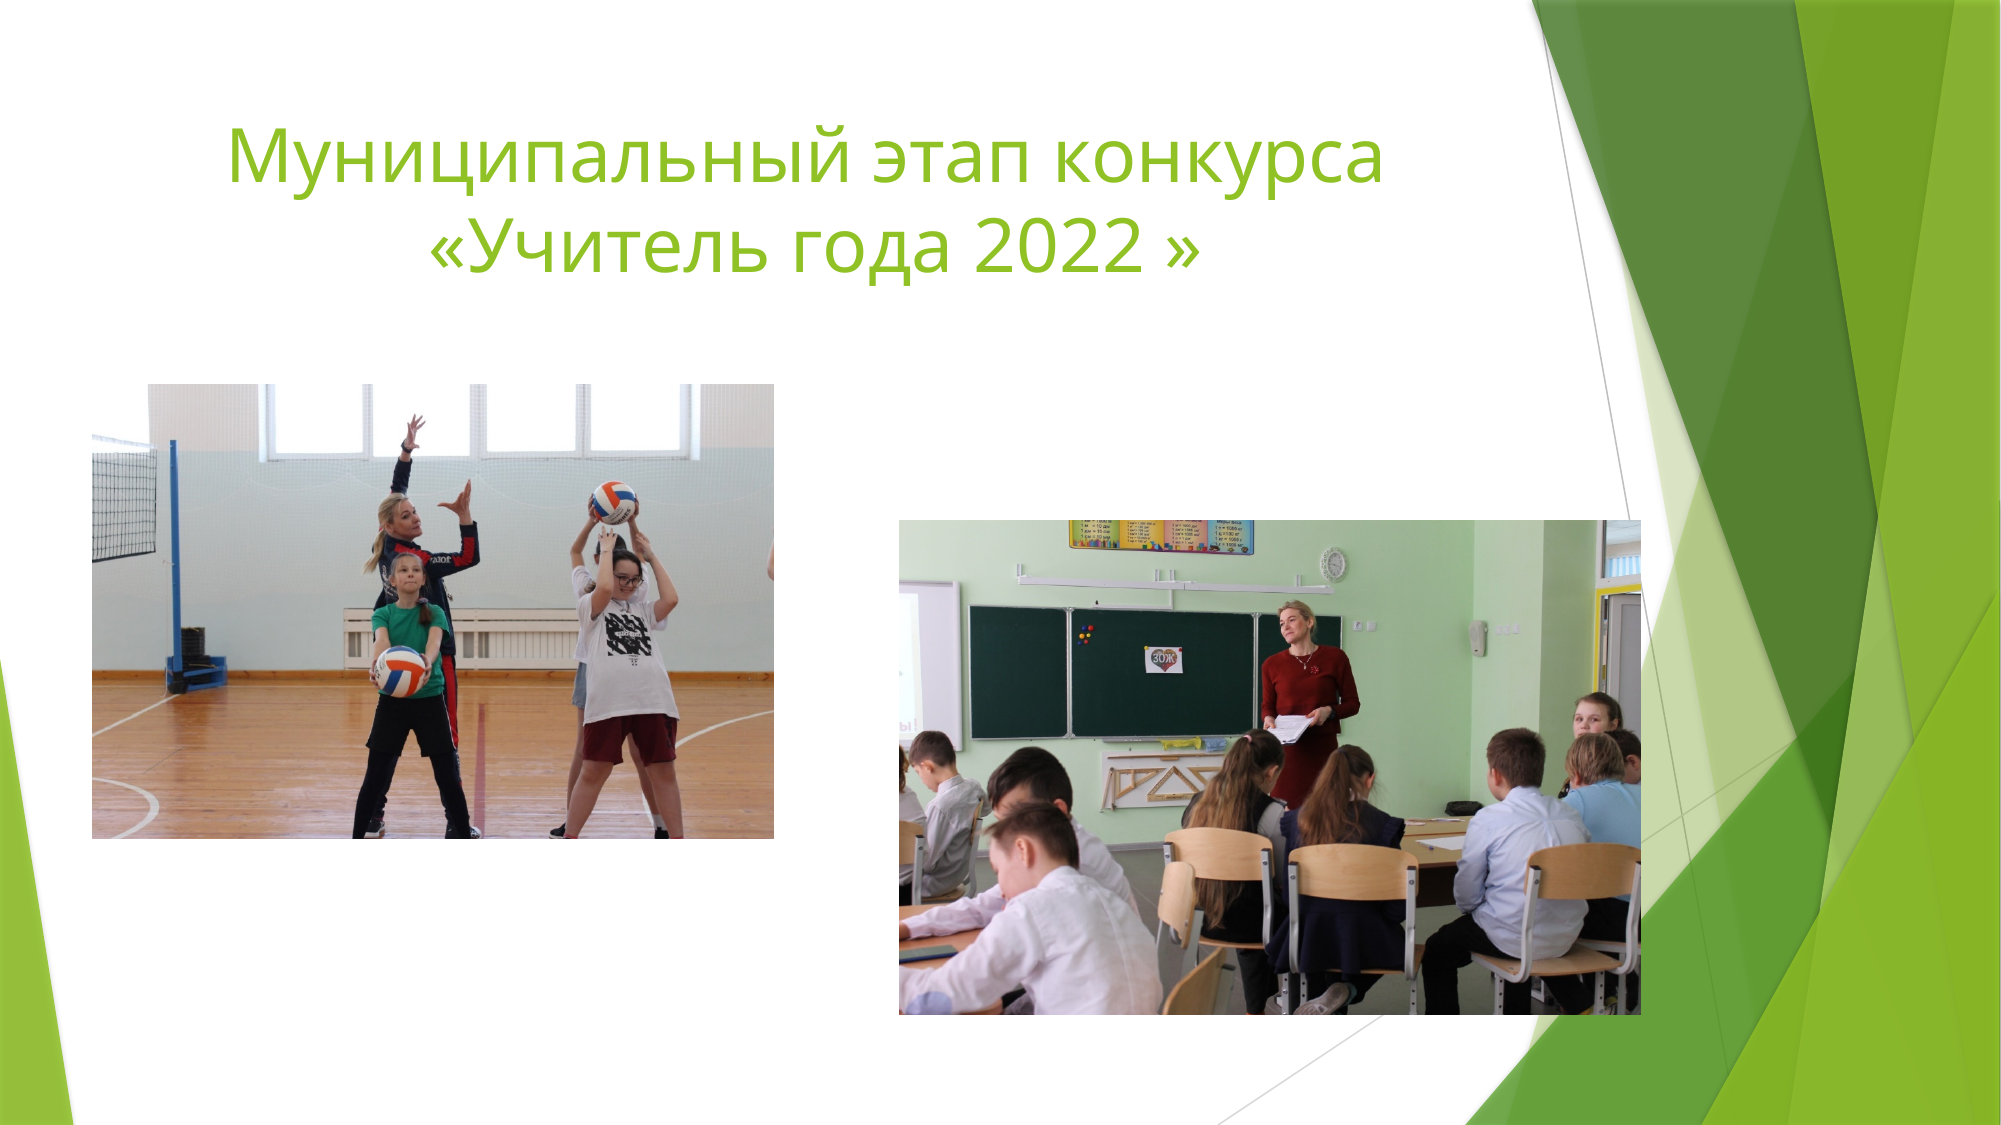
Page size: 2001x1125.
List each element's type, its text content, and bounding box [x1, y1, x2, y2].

picture [898, 519, 1641, 1015]
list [91, 383, 775, 840]
title Муниципальный этап конкурса «Учитель года 2022 » [111, 99, 1522, 317]
